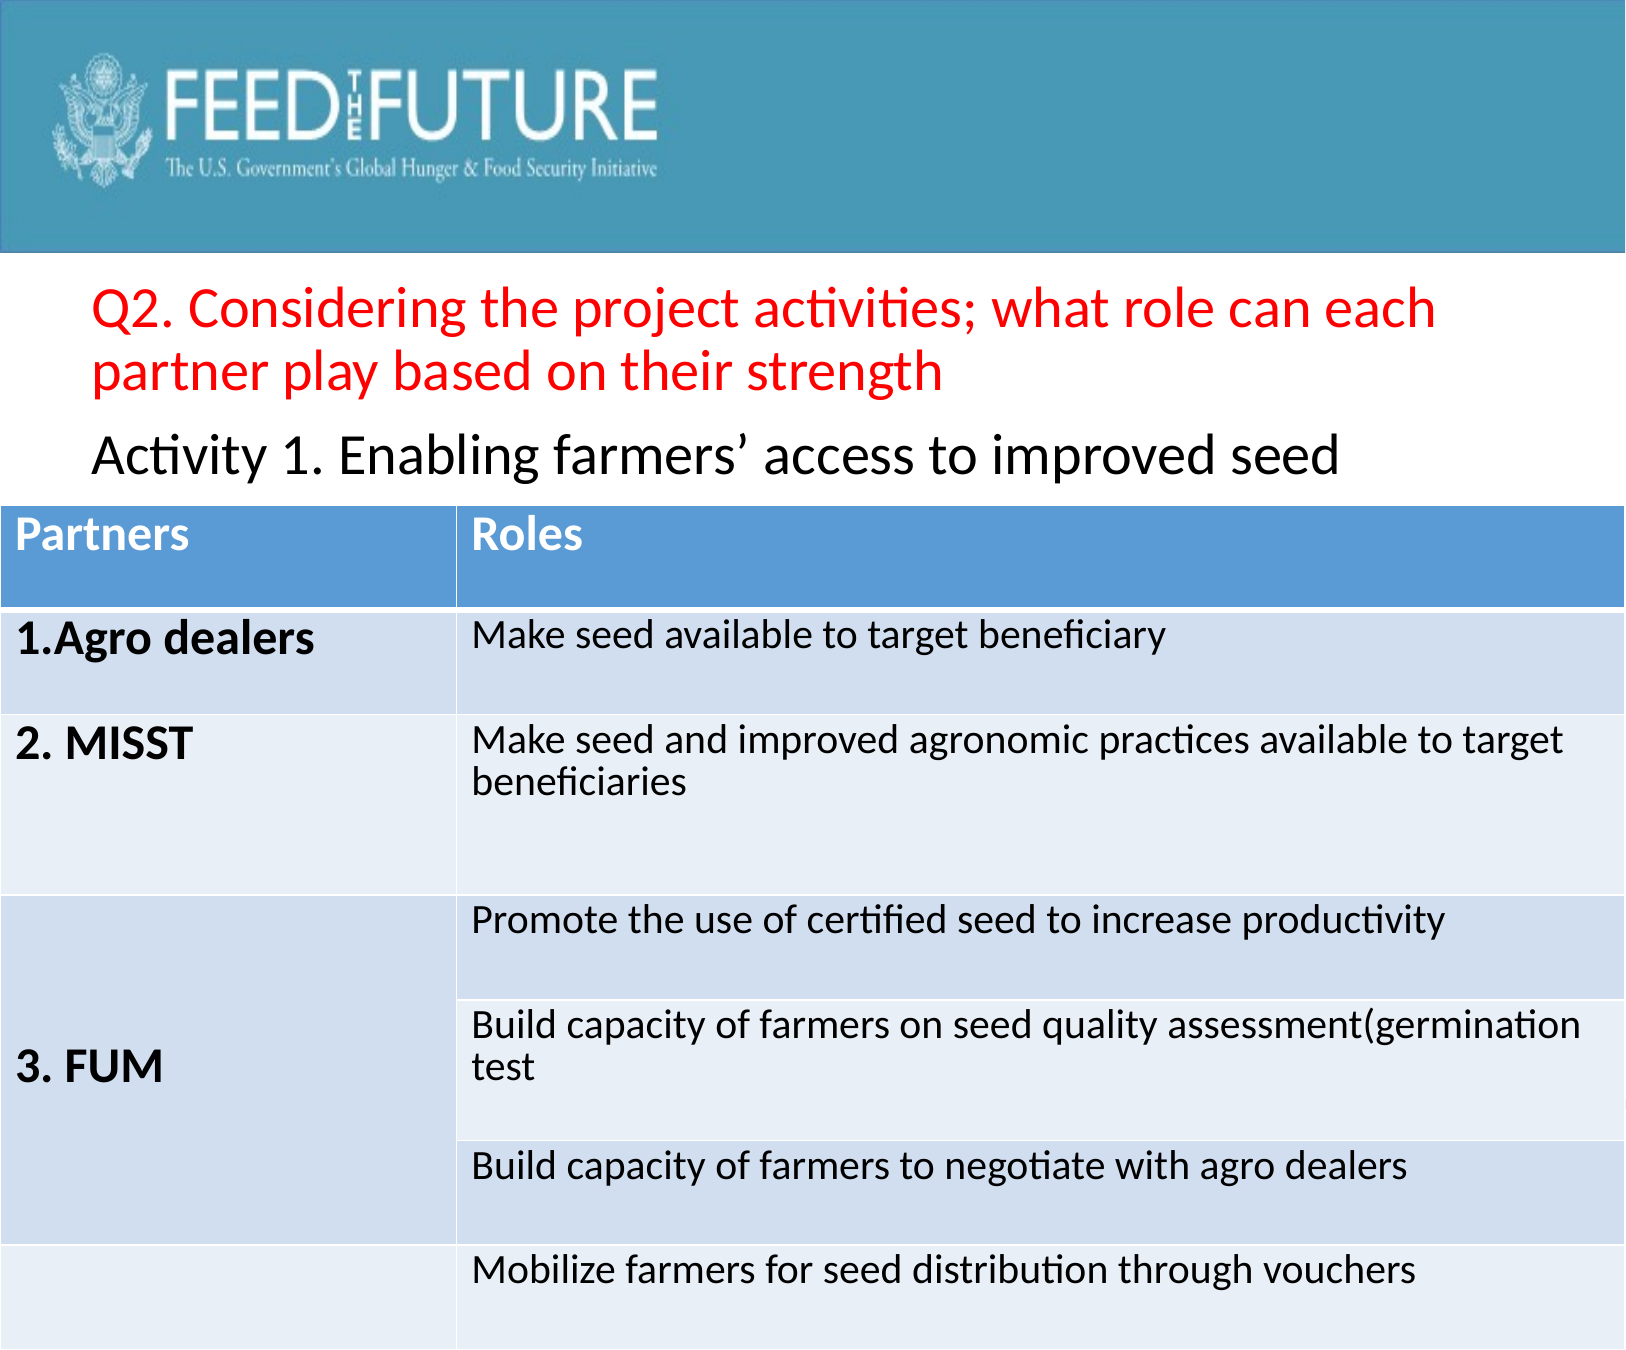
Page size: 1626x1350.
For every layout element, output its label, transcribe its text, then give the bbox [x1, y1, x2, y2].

table_cell 1.Agro dealers [1, 613, 456, 714]
table_cell Make seed available to target beneficiary [457, 613, 1624, 714]
table_cell Build capacity of farmers to negotiate with agro dealers [457, 1141, 1624, 1244]
table_cell Build capacity of farmers on seed quality assessment(germination test [457, 1001, 1624, 1140]
table_cell Promote the use of certified seed to increase productivity [457, 896, 1624, 999]
list Q2. Considering the project activities; what role can each partner play based on their strength Activity 1. Enabling farmers’ access to improved seed [74, 268, 1537, 505]
table_cell 3. FUM [1, 896, 456, 1244]
table_header Partners [1, 506, 456, 607]
table_header Roles [457, 506, 1624, 607]
picture [0, 0, 1626, 253]
table_cell [1, 1246, 456, 1349]
table_cell 2. MISST [1, 715, 456, 894]
table_cell Mobilize farmers for seed distribution through vouchers [457, 1246, 1624, 1349]
table_cell Make seed and improved agronomic practices available to target beneficiaries [457, 715, 1624, 894]
